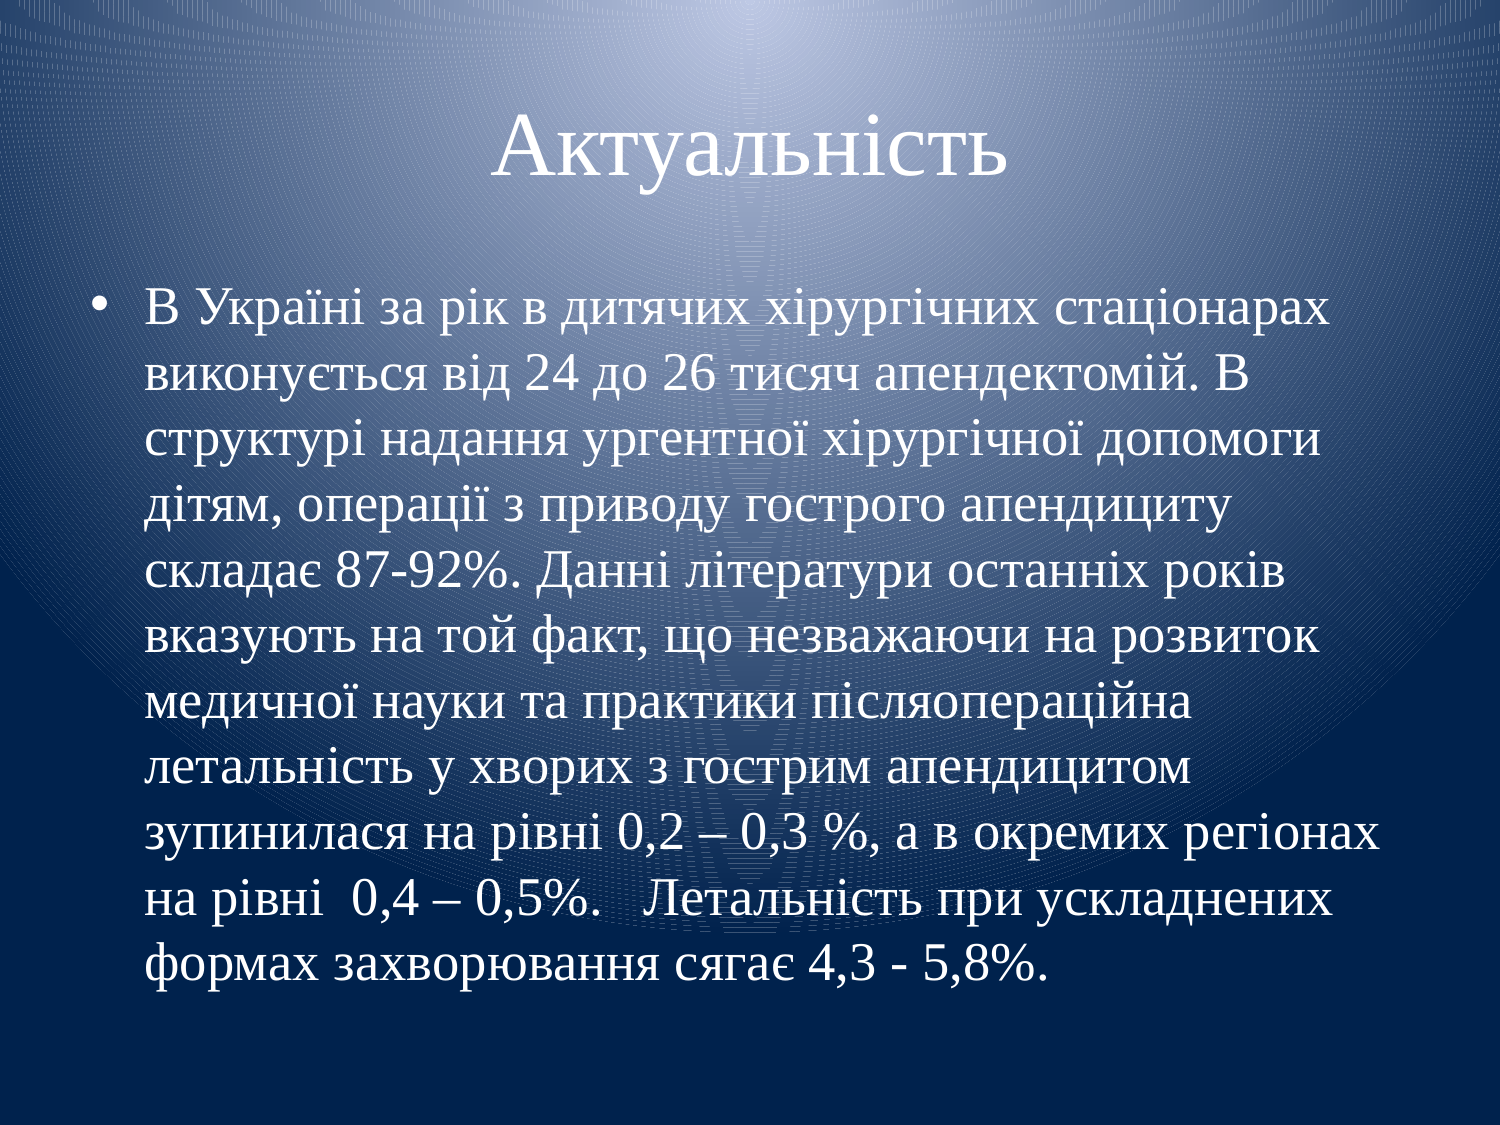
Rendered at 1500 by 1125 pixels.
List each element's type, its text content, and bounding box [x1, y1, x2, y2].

title Актуальність [75, 45, 1425, 233]
list В Україні за рік в дитячих хірургічних стаціонарах виконується від 24 до 26 тисяч апендектомій. В структурі надання ургентної хірургічної допомоги дітям, операції з приводу гострого апендициту складає 87-92%. Данні літератури останніх років вказують на той факт, що незважаючи на розвиток медичної науки та практики післяопераційна летальність у хворих з гострим апендицитом зупинилася на рівні 0,2 – 0,3 %, а в окремих регіонах на рівні 0,4 – 0,5%. Летальність при ускладнених формах захворювання сягає 4,3 - 5,8%. [75, 262, 1425, 1005]
